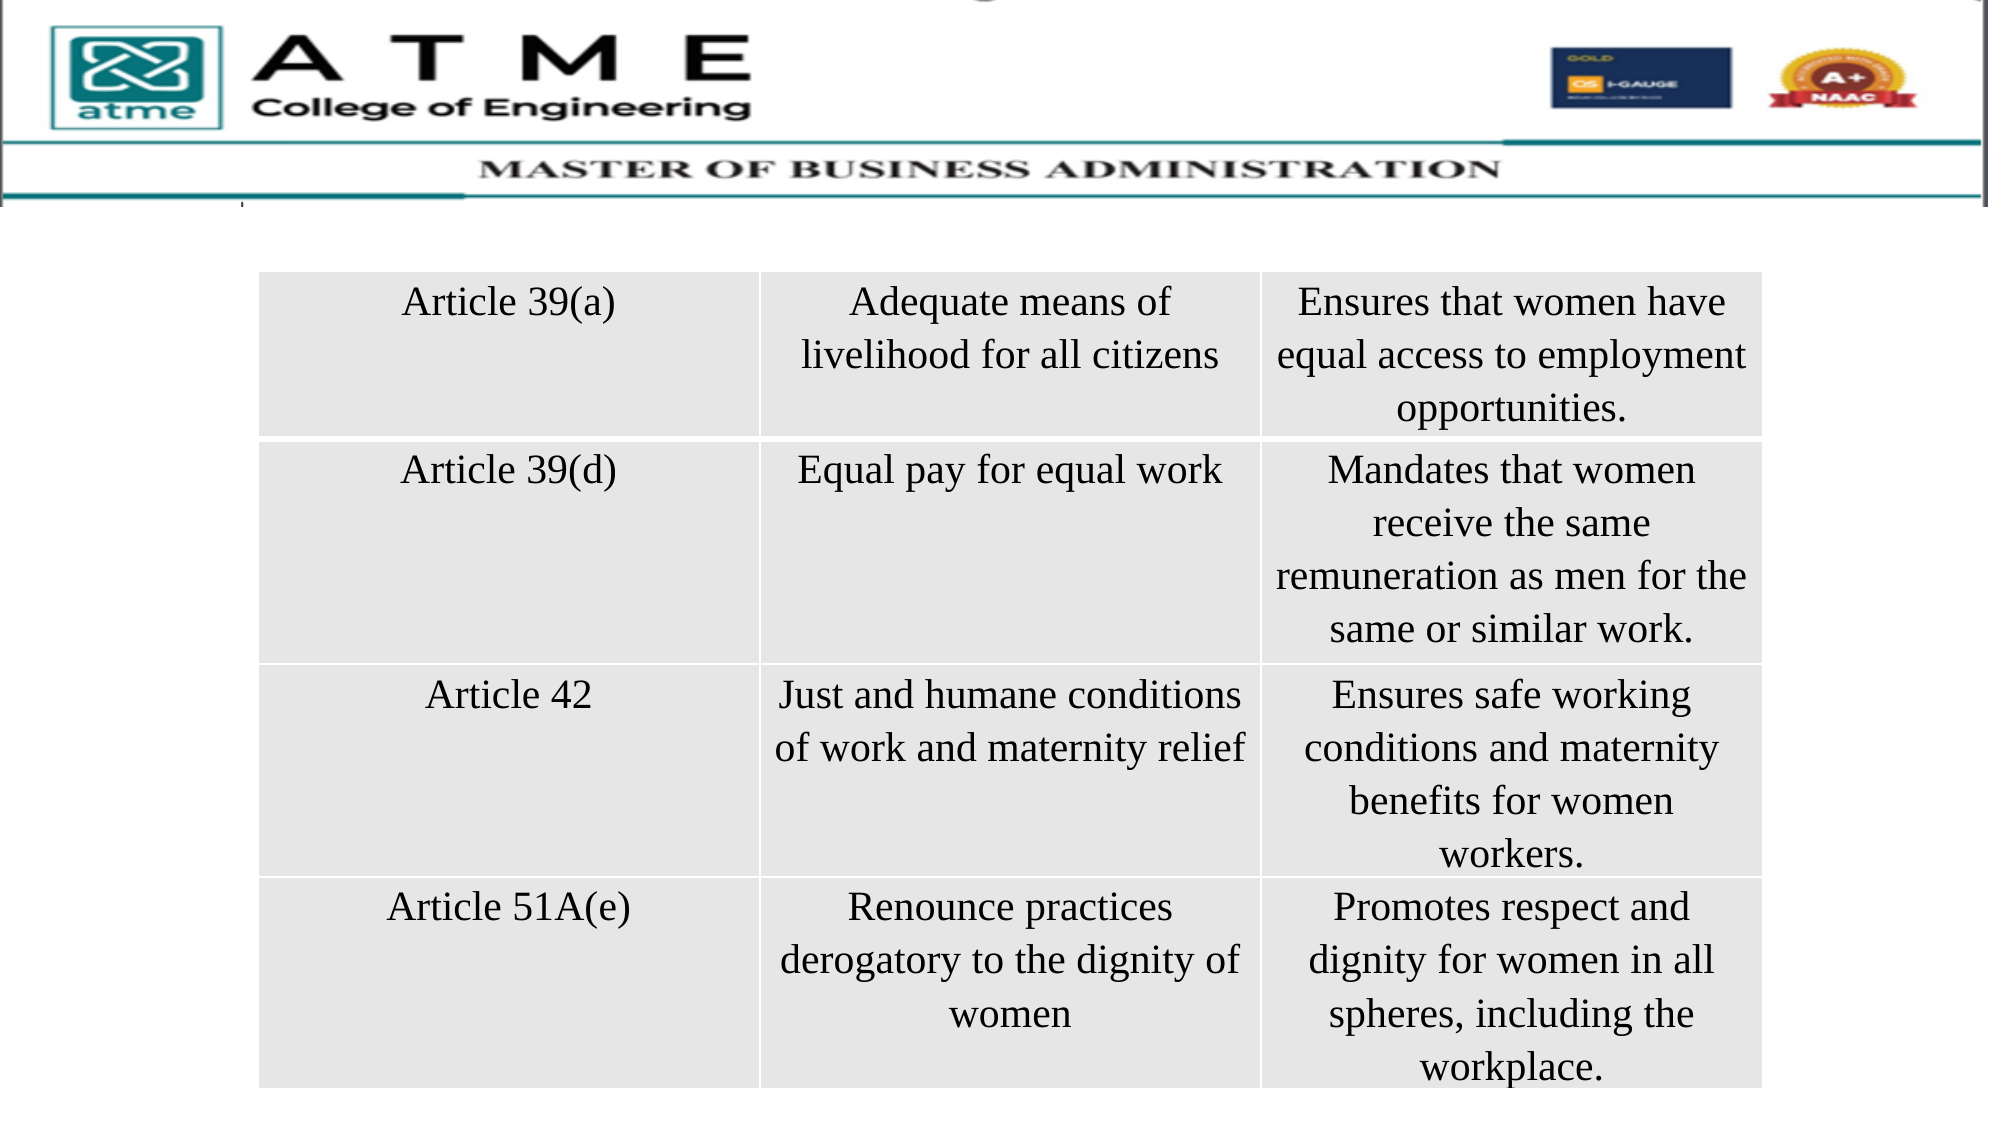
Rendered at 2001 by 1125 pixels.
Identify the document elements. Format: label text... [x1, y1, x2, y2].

table_cell Article 42 [259, 665, 759, 876]
table_cell Article 39(d) [259, 442, 759, 663]
table_header Ensures that women have equal access to employment opportunities. [1262, 272, 1762, 436]
table_cell Article 51A(e) [259, 878, 759, 1088]
table_cell Mandates that women receive the same remuneration as men for the same or similar work. [1262, 442, 1762, 663]
picture [0, 0, 1988, 207]
table_cell Renounce practices derogatory to the dignity of women [761, 878, 1260, 1088]
table_cell Just and humane conditions of work and maternity relief [761, 665, 1260, 876]
table_header Article 39(a) [259, 272, 759, 436]
table_cell Equal pay for equal work [761, 442, 1260, 663]
table_header Adequate means of livelihood for all citizens [761, 272, 1260, 436]
table_cell Ensures safe working conditions and maternity benefits for women workers. [1262, 665, 1762, 876]
table_cell Promotes respect and dignity for women in all spheres, including the workplace. [1262, 878, 1762, 1088]
